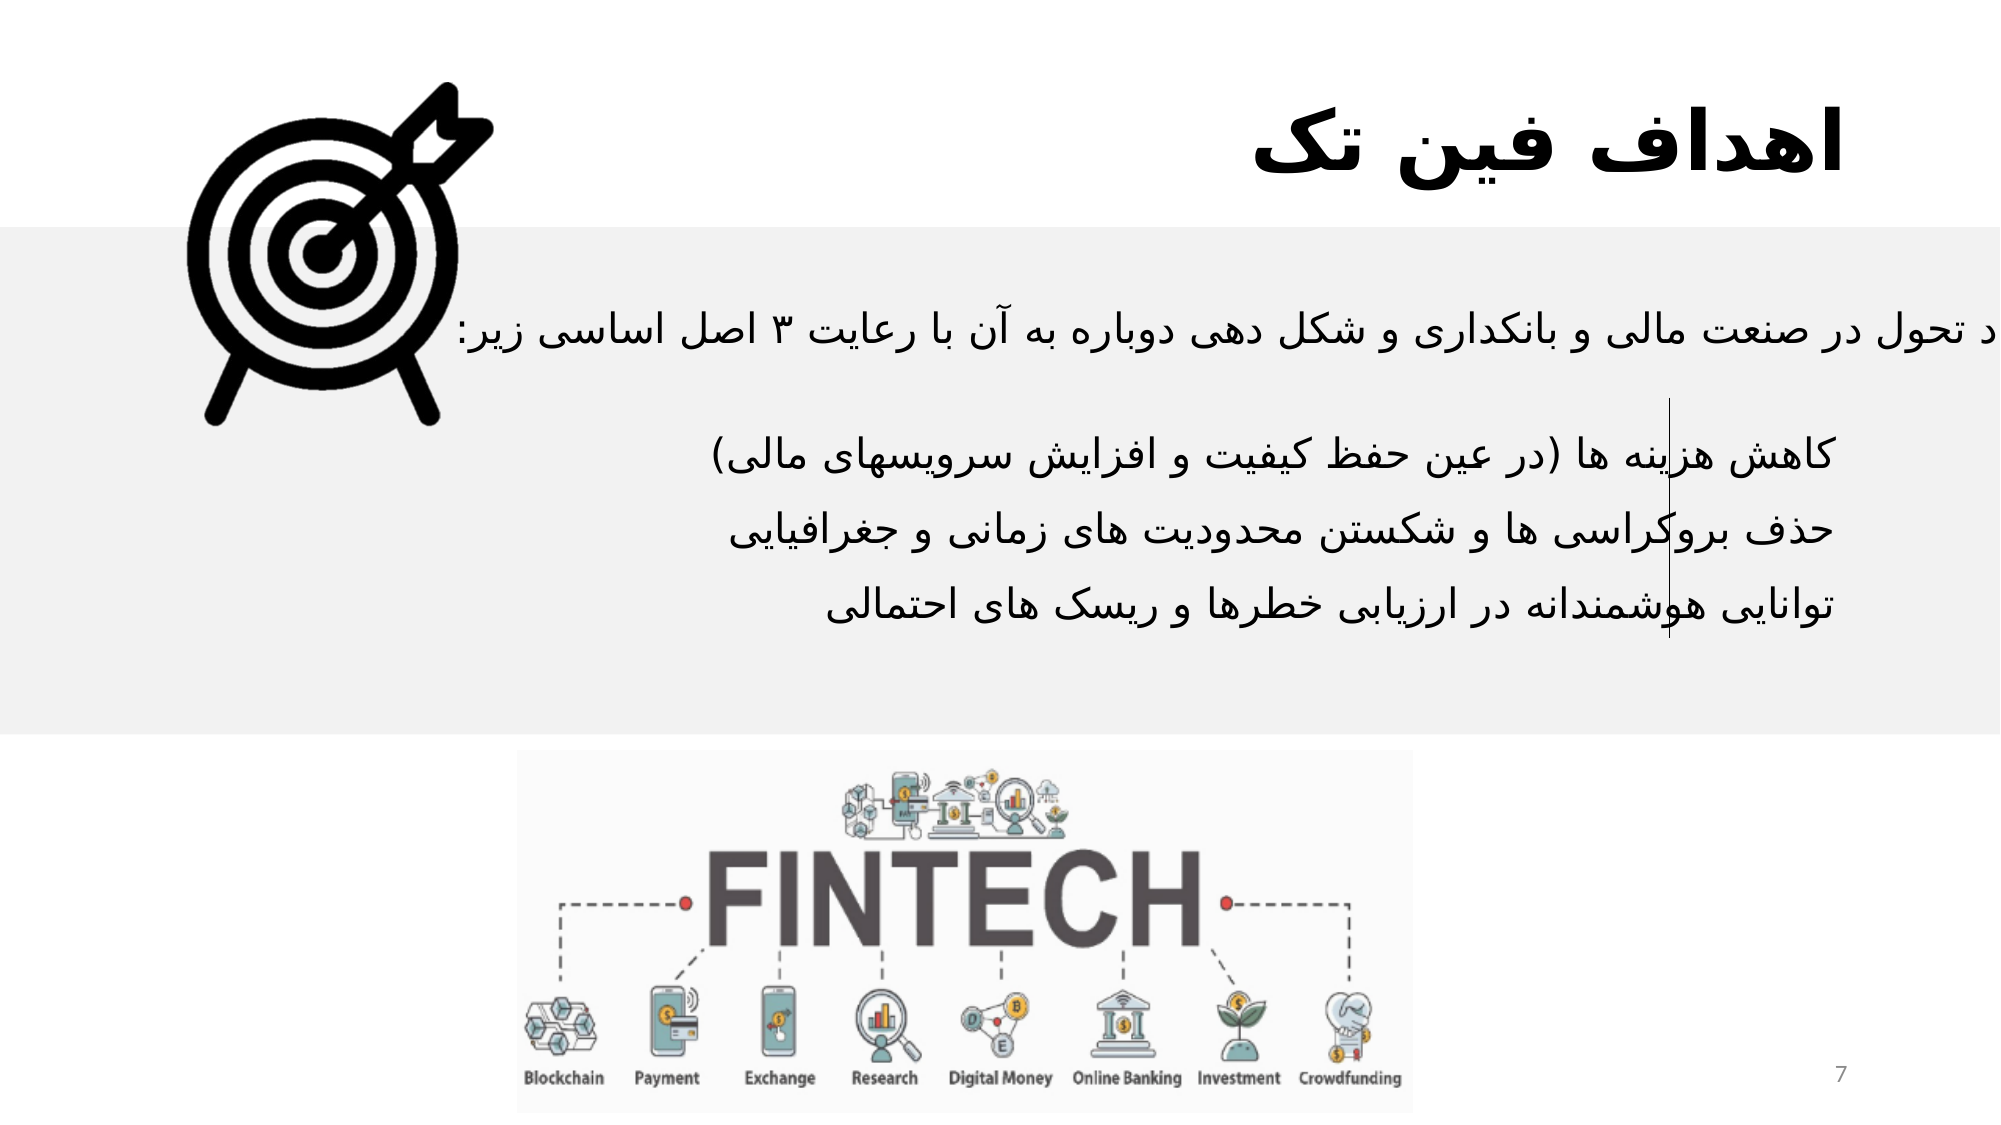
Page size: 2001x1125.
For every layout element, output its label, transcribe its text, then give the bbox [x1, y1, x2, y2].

picture [517, 750, 1413, 1113]
picture [39, 82, 641, 431]
title اهداف فین تک [137, 59, 1863, 226]
text_box ایجاد تحول در صنعت مالی و بانکداری و شکل دهی دوباره به آن با رعایت ۳ اصل اساسی زیر: کاهش هزینه ها (در عین حفظ کیفیت و افزایش سرویسهای مالی) حذف بروکراسی ها و شکستن محدودیت های زمانی و جغرافیایی توانایی هوشمندانه در ارزیابی خطرها و ریسک های احتمالی [440, 294, 2000, 635]
slide_number 7 [1413, 1042, 1863, 1103]
text_box [0, 226, 2000, 736]
